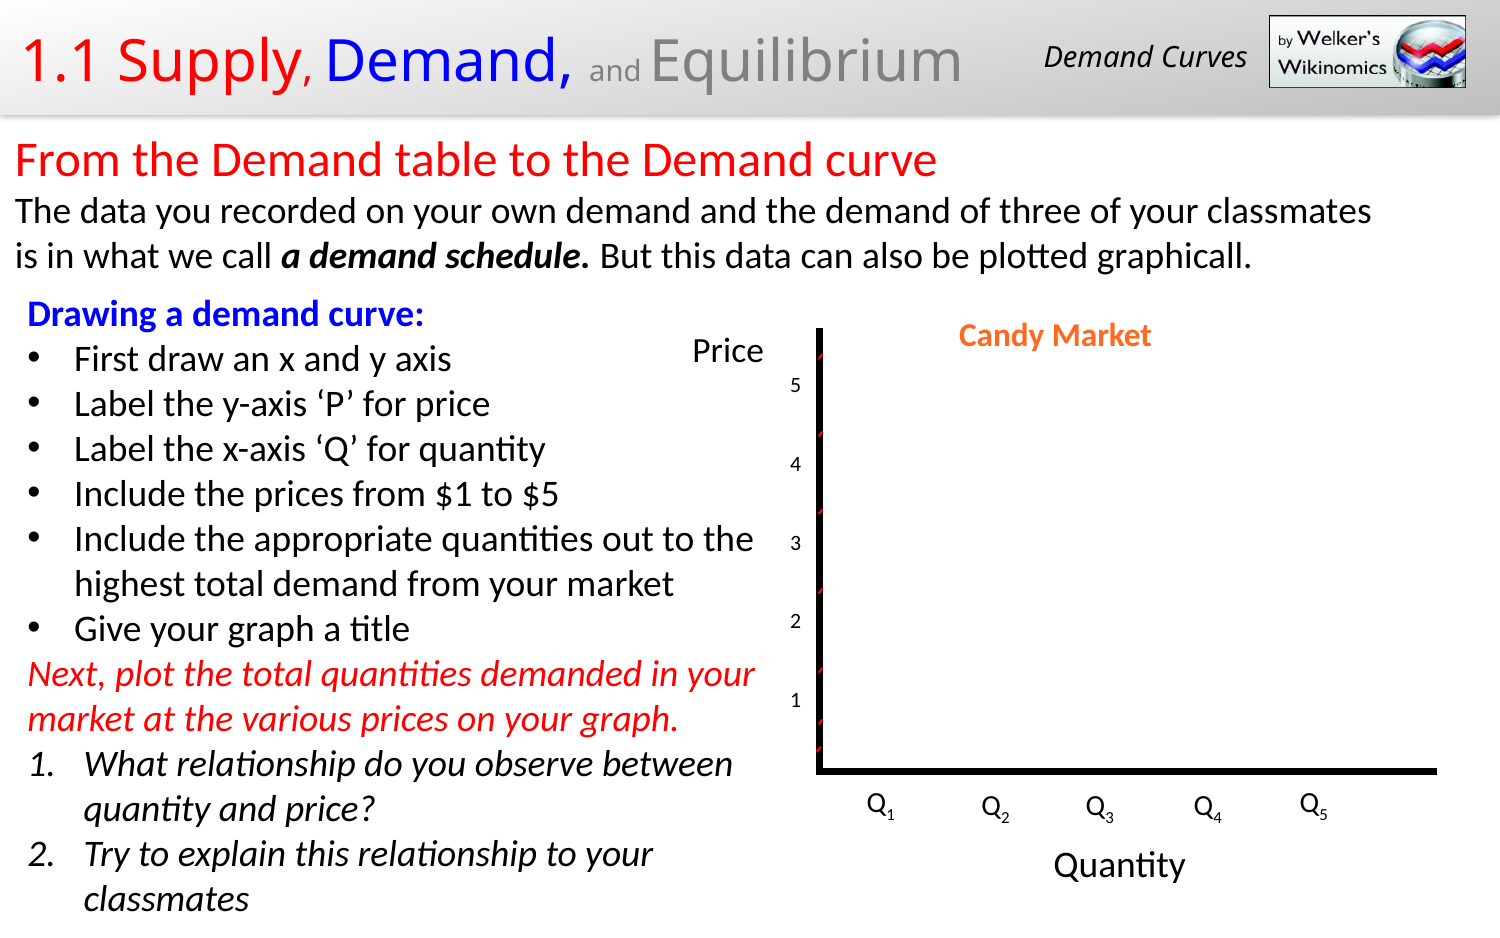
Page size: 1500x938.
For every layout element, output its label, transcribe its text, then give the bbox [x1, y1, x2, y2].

text_box From the Demand table to the Demand curve The data you recorded on your own demand and the demand of three of your classmates is in what we call a demand schedule. But this data can also be plotted graphicall. [0, 123, 1397, 284]
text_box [0, 0, 1500, 115]
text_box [677, 305, 1438, 894]
text_box Drawing a demand curve: First draw an x and y axis Label the y-axis ‘P’ for price Label the x-axis ‘Q’ for quantity Include the prices from $1 to $5 Include the appropriate quantities out to the highest total demand from your market Give your graph a title Next, plot the total quantities demanded in your market at the various prices on your graph. What relationship do you observe between quantity and price? Try to explain this relationship to your classmates [12, 281, 776, 926]
